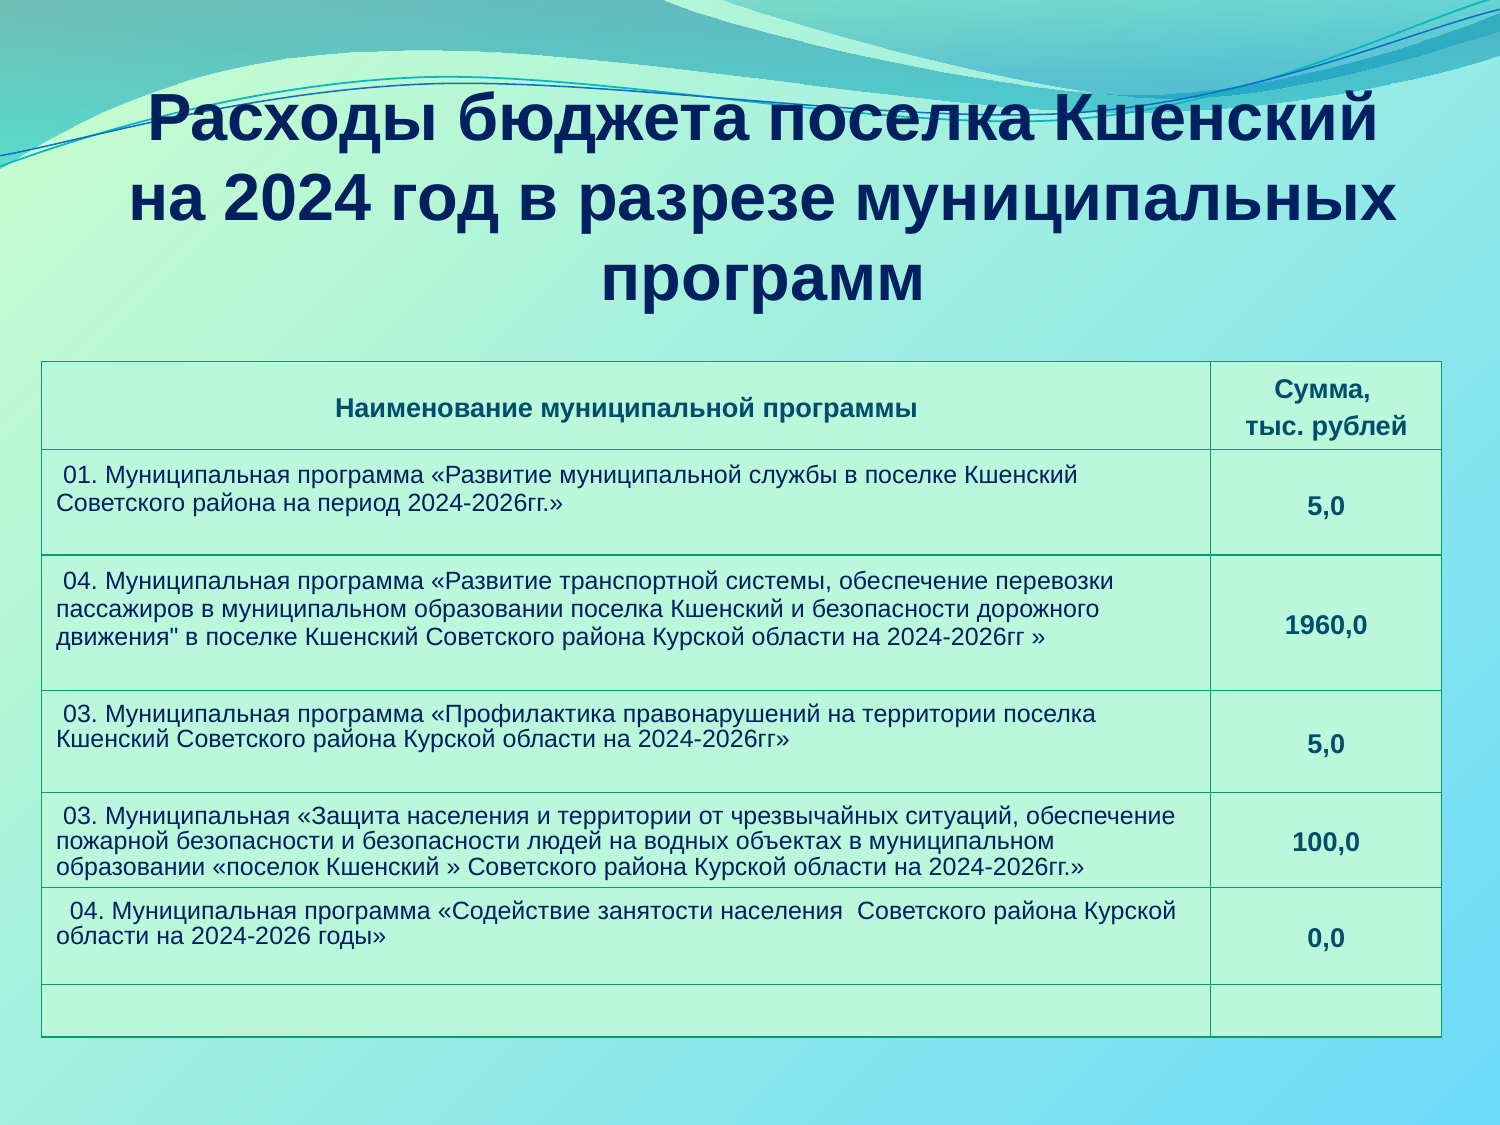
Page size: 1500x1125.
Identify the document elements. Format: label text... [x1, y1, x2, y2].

table_cell [1211, 985, 1441, 1036]
table_cell 04. Муниципальная программа «Развитие транспортной системы, обеспечение перевозки пассажиров в муниципальном образовании поселка Кшенский и безопасности дорожного движения" в поселке Кшенский Советского района Курской области на 2024-2026гг » [42, 556, 1210, 690]
table_cell 5,0 [1211, 450, 1441, 554]
table_cell 03. Муниципальная «Защита населения и территории от чрезвычайных ситуаций, обеспечение пожарной безопасности и безопасности людей на водных объектах в муниципальном образовании «поселок Кшенский » Советского района Курской области на 2024-2026гг.» [42, 793, 1210, 887]
table_cell 03. Муниципальная программа «Профилактика правонарушений на территории поселка Кшенский Советского района Курской области на 2024-2026гг» [42, 691, 1210, 792]
table_cell 04. Муниципальная программа «Содействие занятости населения Советского района Курской области на 2024-2026 годы» [42, 888, 1210, 984]
table_cell 0,0 [1211, 888, 1441, 984]
table_header Наименование муниципальной программы [42, 362, 1210, 449]
text_box Расходы бюджета поселка Кшенский на 2024 год в разрезе муниципальных программ [88, 66, 1439, 315]
table_cell 5,0 [1211, 691, 1441, 792]
table_cell 1960,0 [1211, 556, 1441, 690]
table_cell 100,0 [1211, 793, 1441, 887]
text_box [76, 0, 1427, 188]
table_cell [42, 985, 1210, 1036]
table_header Сумма, тыс. рублей [1211, 362, 1441, 449]
table_cell 01. Муниципальная программа «Развитие муниципальной службы в поселке Кшенский Советского района на период 2024-2026гг.» [42, 450, 1210, 554]
